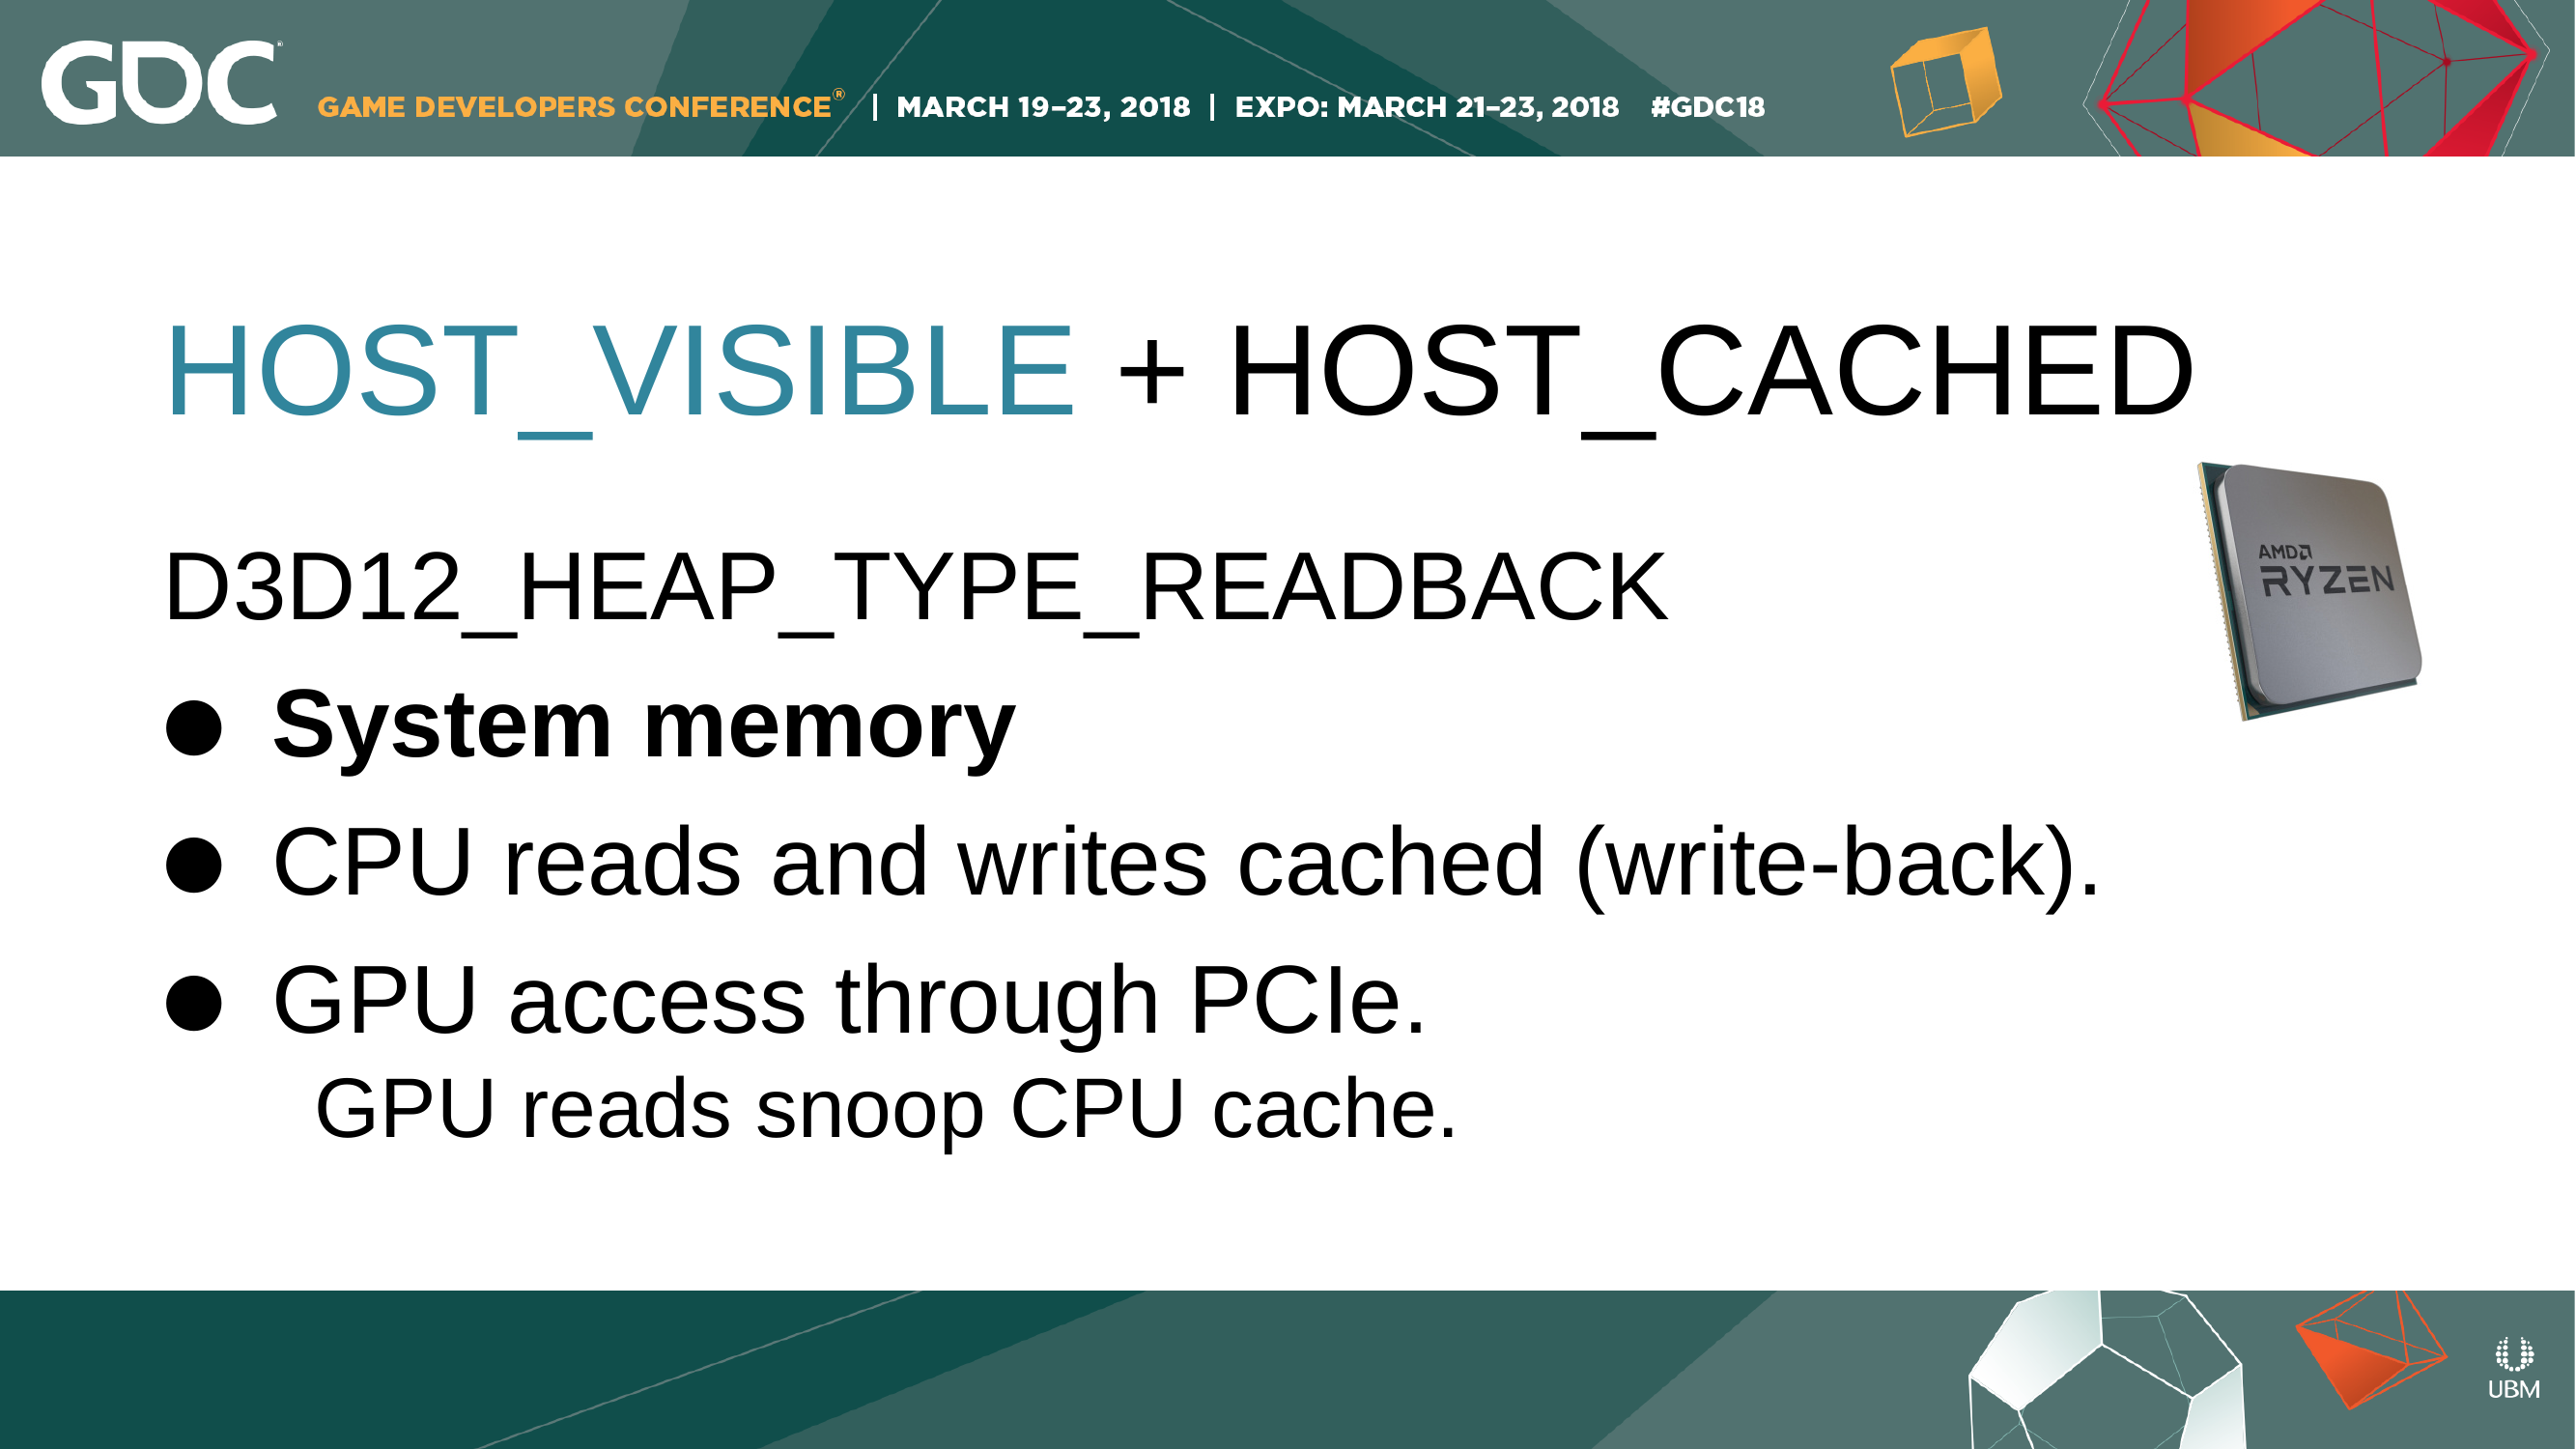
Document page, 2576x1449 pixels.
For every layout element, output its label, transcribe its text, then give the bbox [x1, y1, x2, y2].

title HOST_VISIBLE + HOST_CACHED [150, 272, 2426, 495]
list D3D12_HEAP_TYPE_READBACK System memory CPU reads and writes cached (write-back). GPU access through PCIe. GPU reads snoop CPU cache. [150, 509, 2426, 1284]
picture [0, 0, 2575, 1449]
